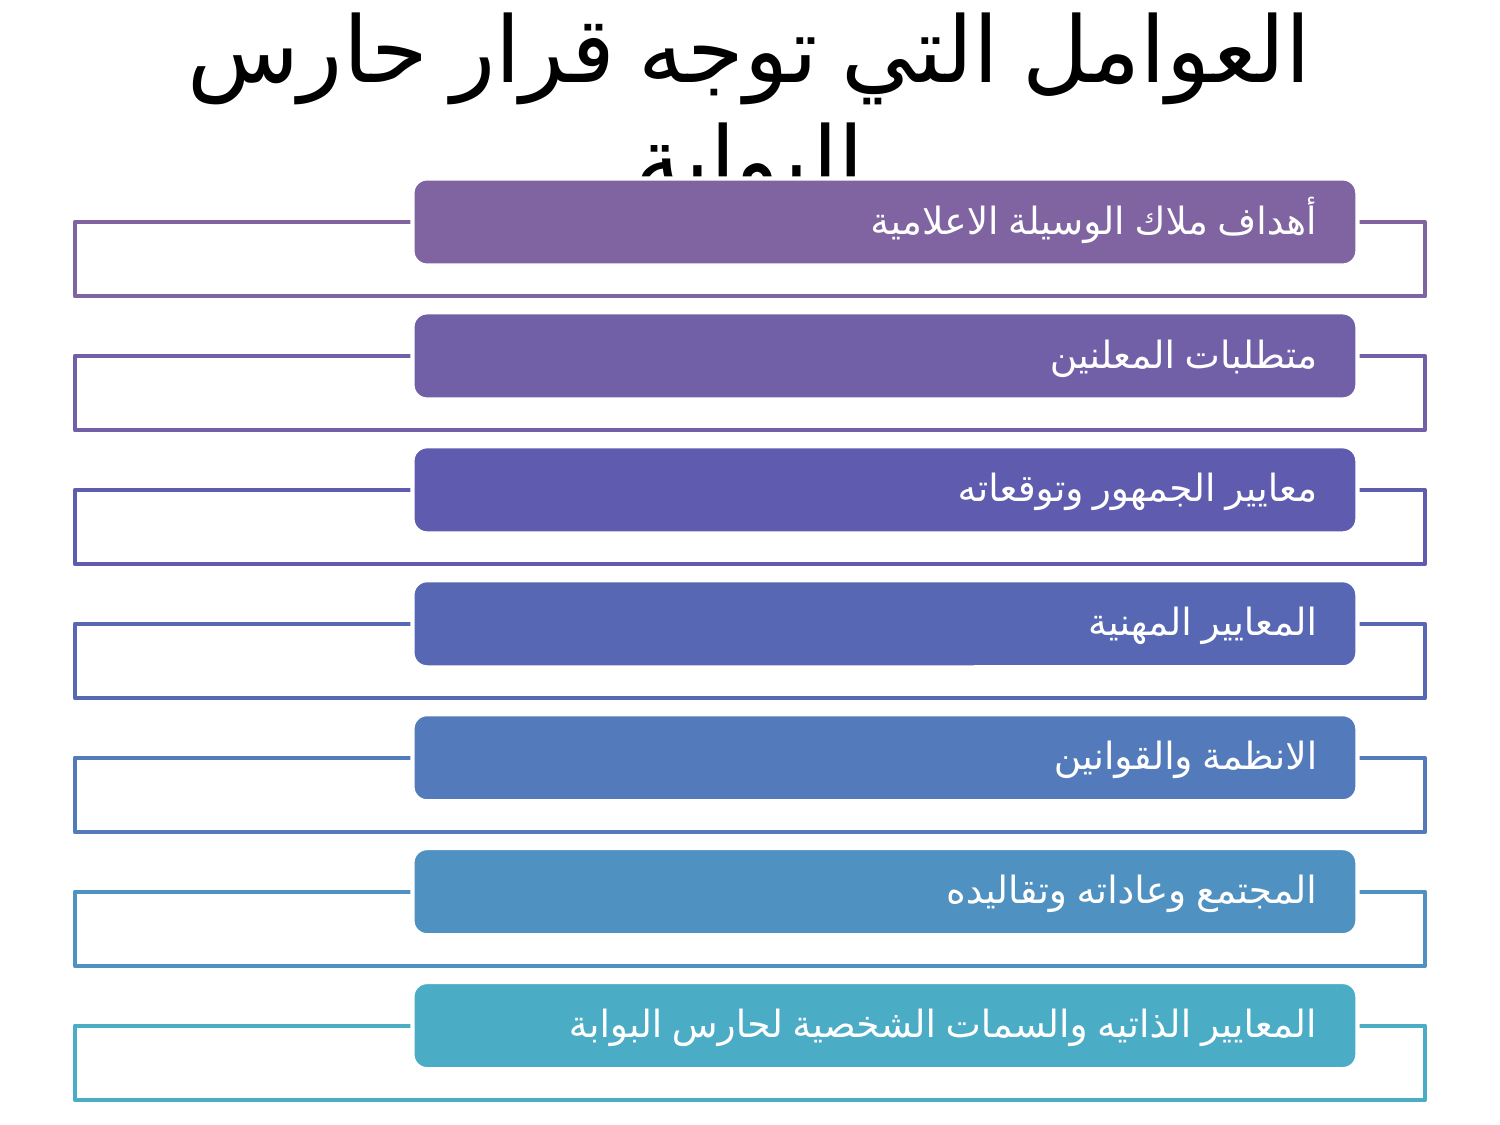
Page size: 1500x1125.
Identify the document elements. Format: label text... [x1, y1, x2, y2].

title العوامل التي توجه قرار حارس البوابة [75, 7, 1425, 172]
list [74, 172, 1426, 1107]
